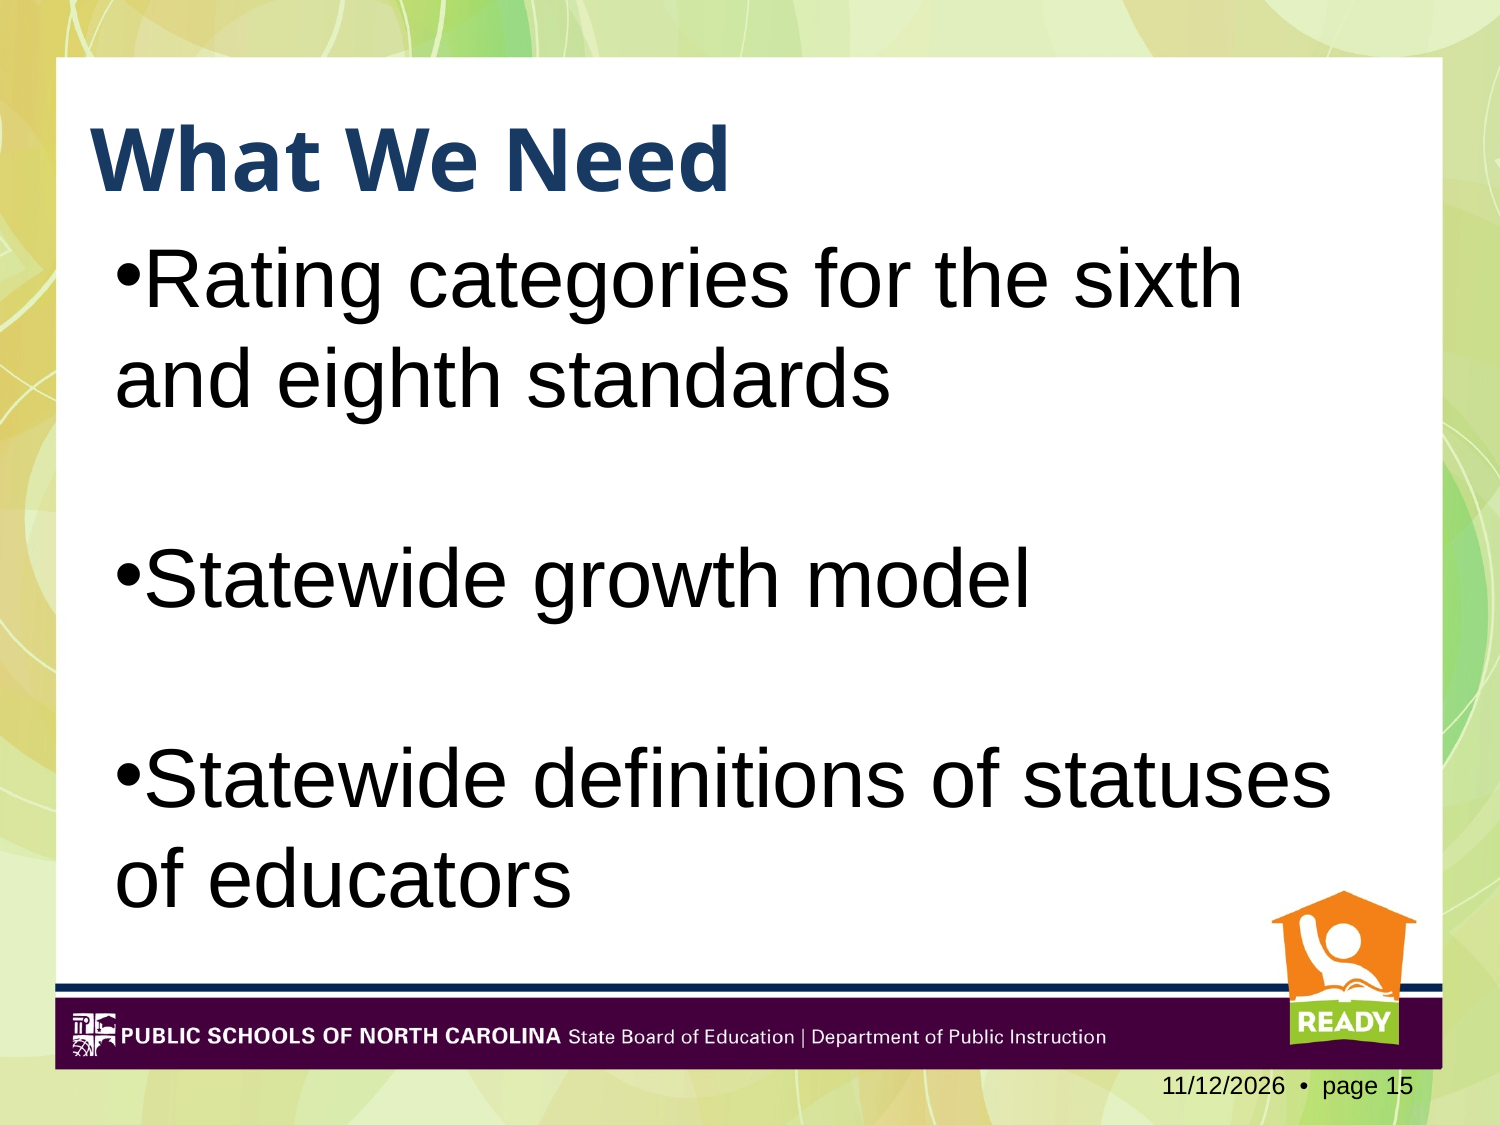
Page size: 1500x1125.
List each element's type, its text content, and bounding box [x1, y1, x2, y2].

title What We Need [75, 87, 1400, 225]
text_box Rating categories for the sixth and eighth standards Statewide growth model Statewide definitions of statuses of educators [99, 156, 1413, 1032]
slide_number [1147, 1062, 1460, 1122]
picture [0, 0, 1500, 1125]
